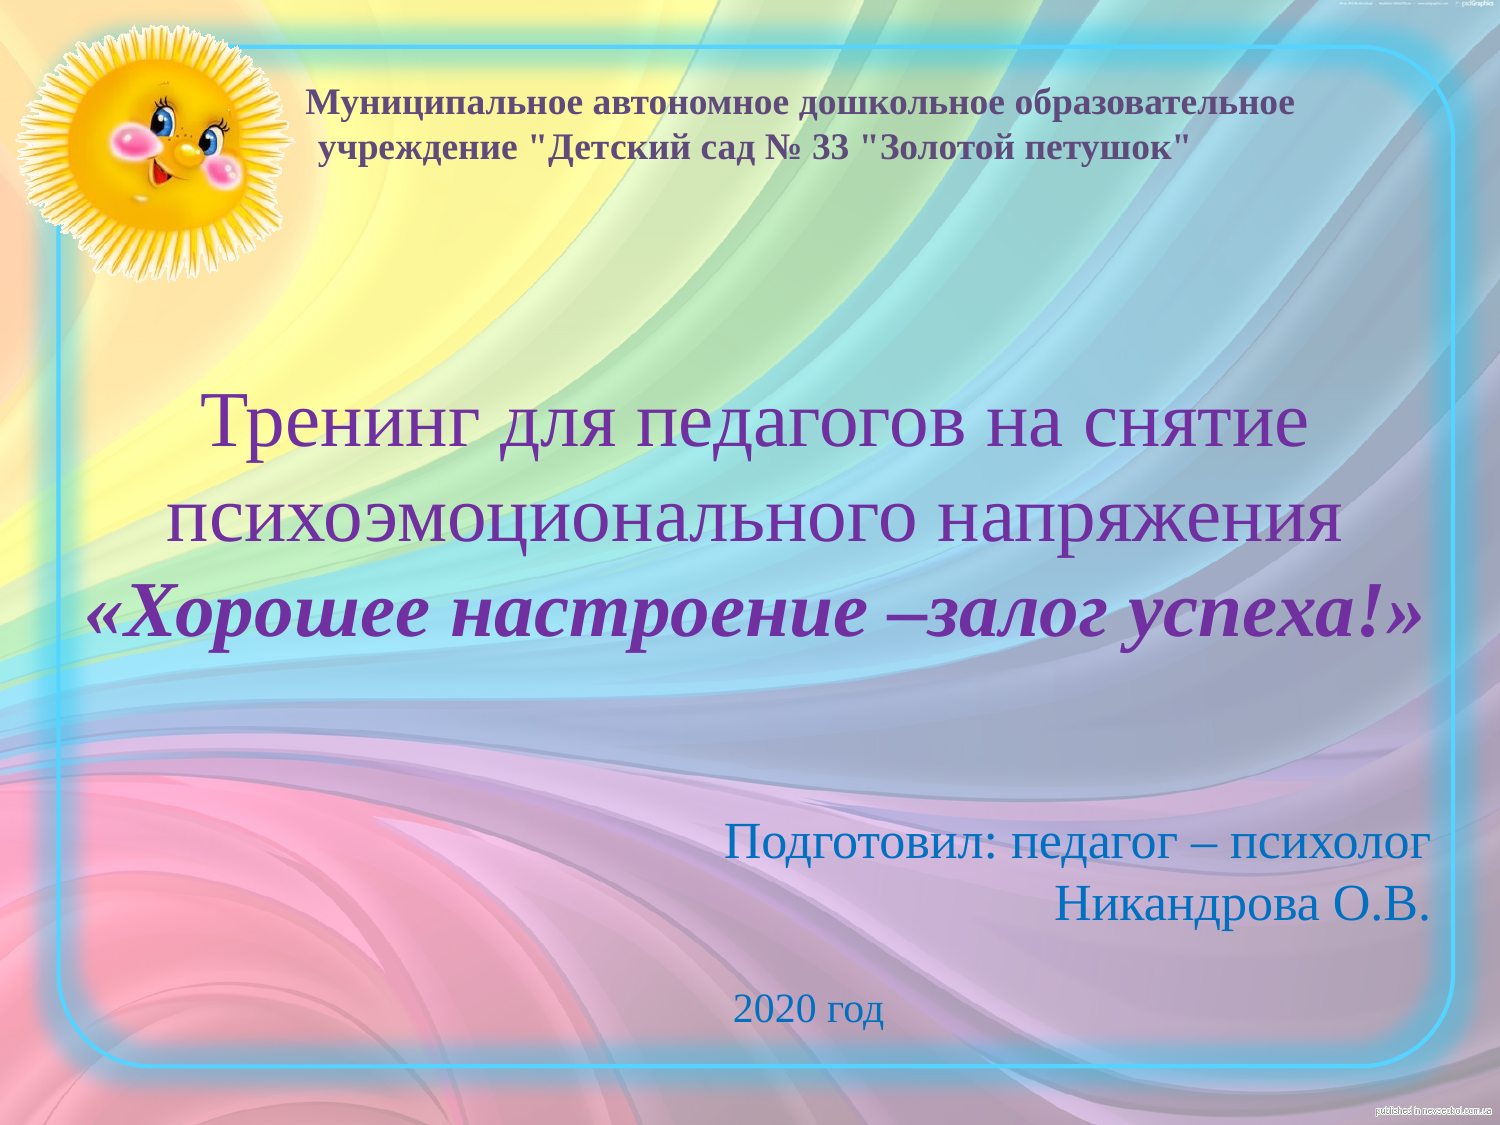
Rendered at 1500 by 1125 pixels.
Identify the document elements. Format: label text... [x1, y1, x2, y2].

subtitle Подготовил: педагог – психолог Никандрова О.В. 2020 год [171, 798, 1447, 1125]
text_box Муниципальное автономное дошкольное образовательное учреждение "Детский сад № 33 "Золотой петушок" [100, 69, 1411, 174]
picture [11, 11, 340, 340]
title Тренинг для педагогов на снятие психоэмоционального напряжения «Хорошее настроение –залог успеха!» [64, 349, 1447, 669]
